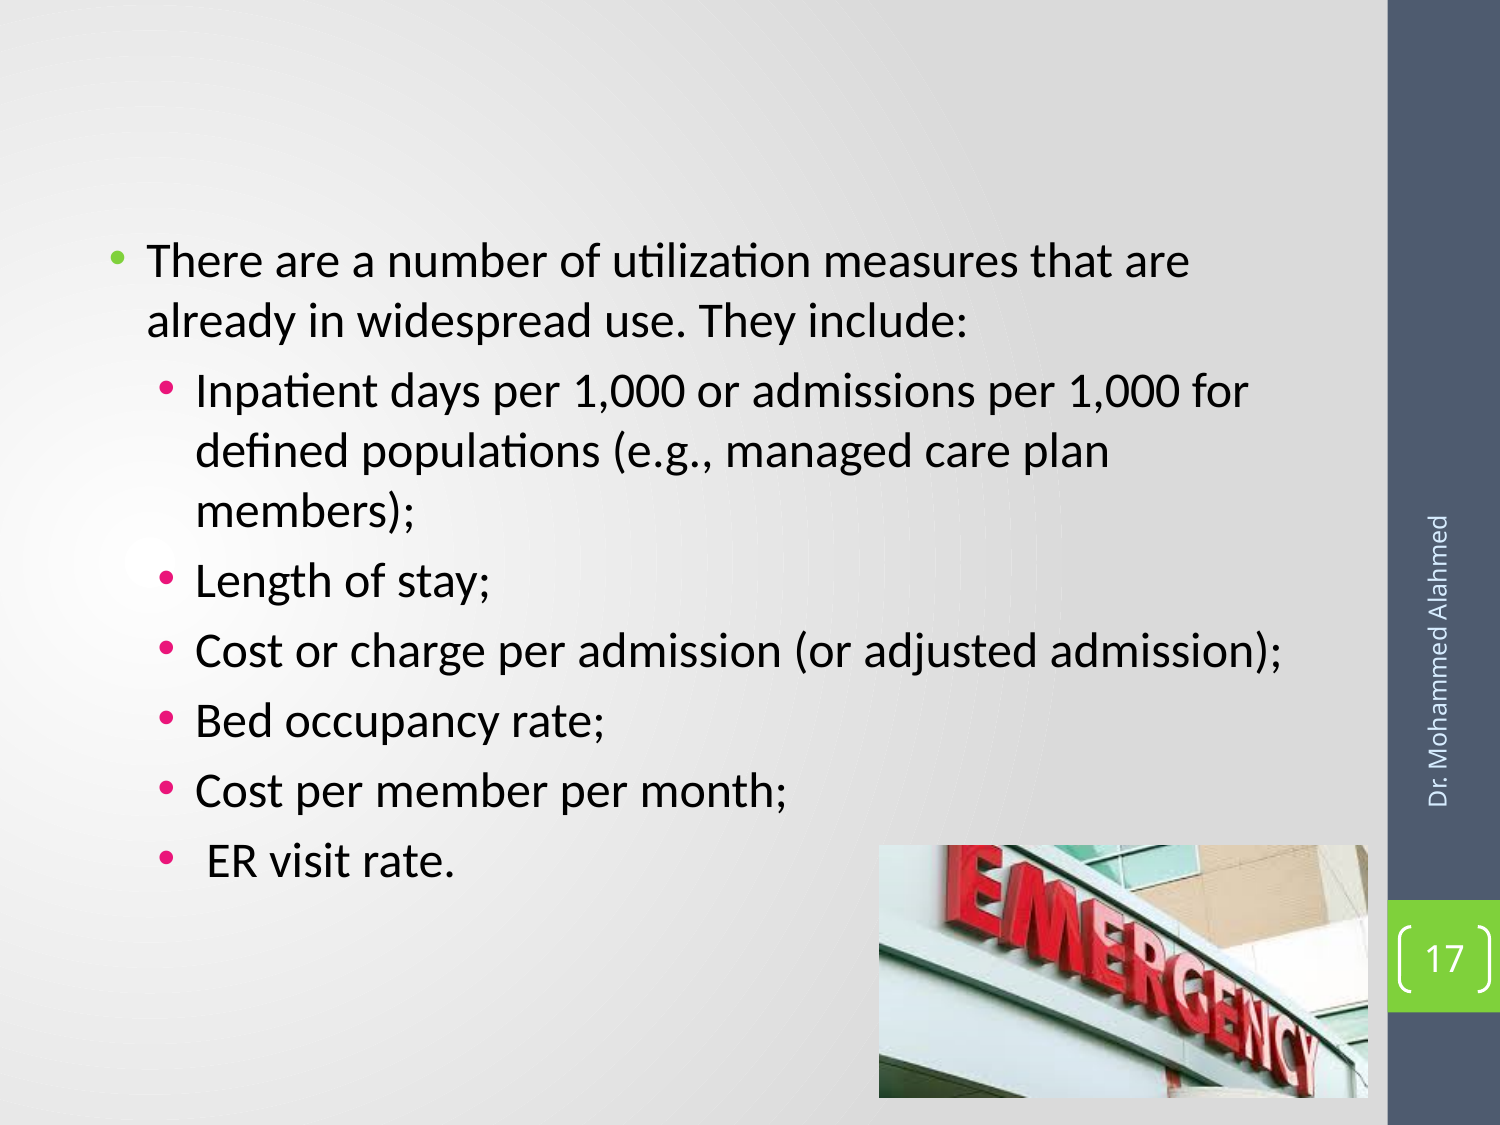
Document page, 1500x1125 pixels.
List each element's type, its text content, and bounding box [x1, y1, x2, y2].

slide_number 17 [1397, 925, 1492, 994]
list There are a number of utilization measures that are already in widespread use. They include: Inpatient days per 1,000 or admissions per 1,000 for defined populations (e.g., managed care plan members); Length of stay; Cost or charge per admission (or adjusted admission); Bed occupancy rate; Cost per member per month; ER visit rate. [75, 219, 1325, 1008]
footer Dr. Mohammed Alahmed [1408, 500, 1469, 889]
picture [879, 845, 1368, 1099]
